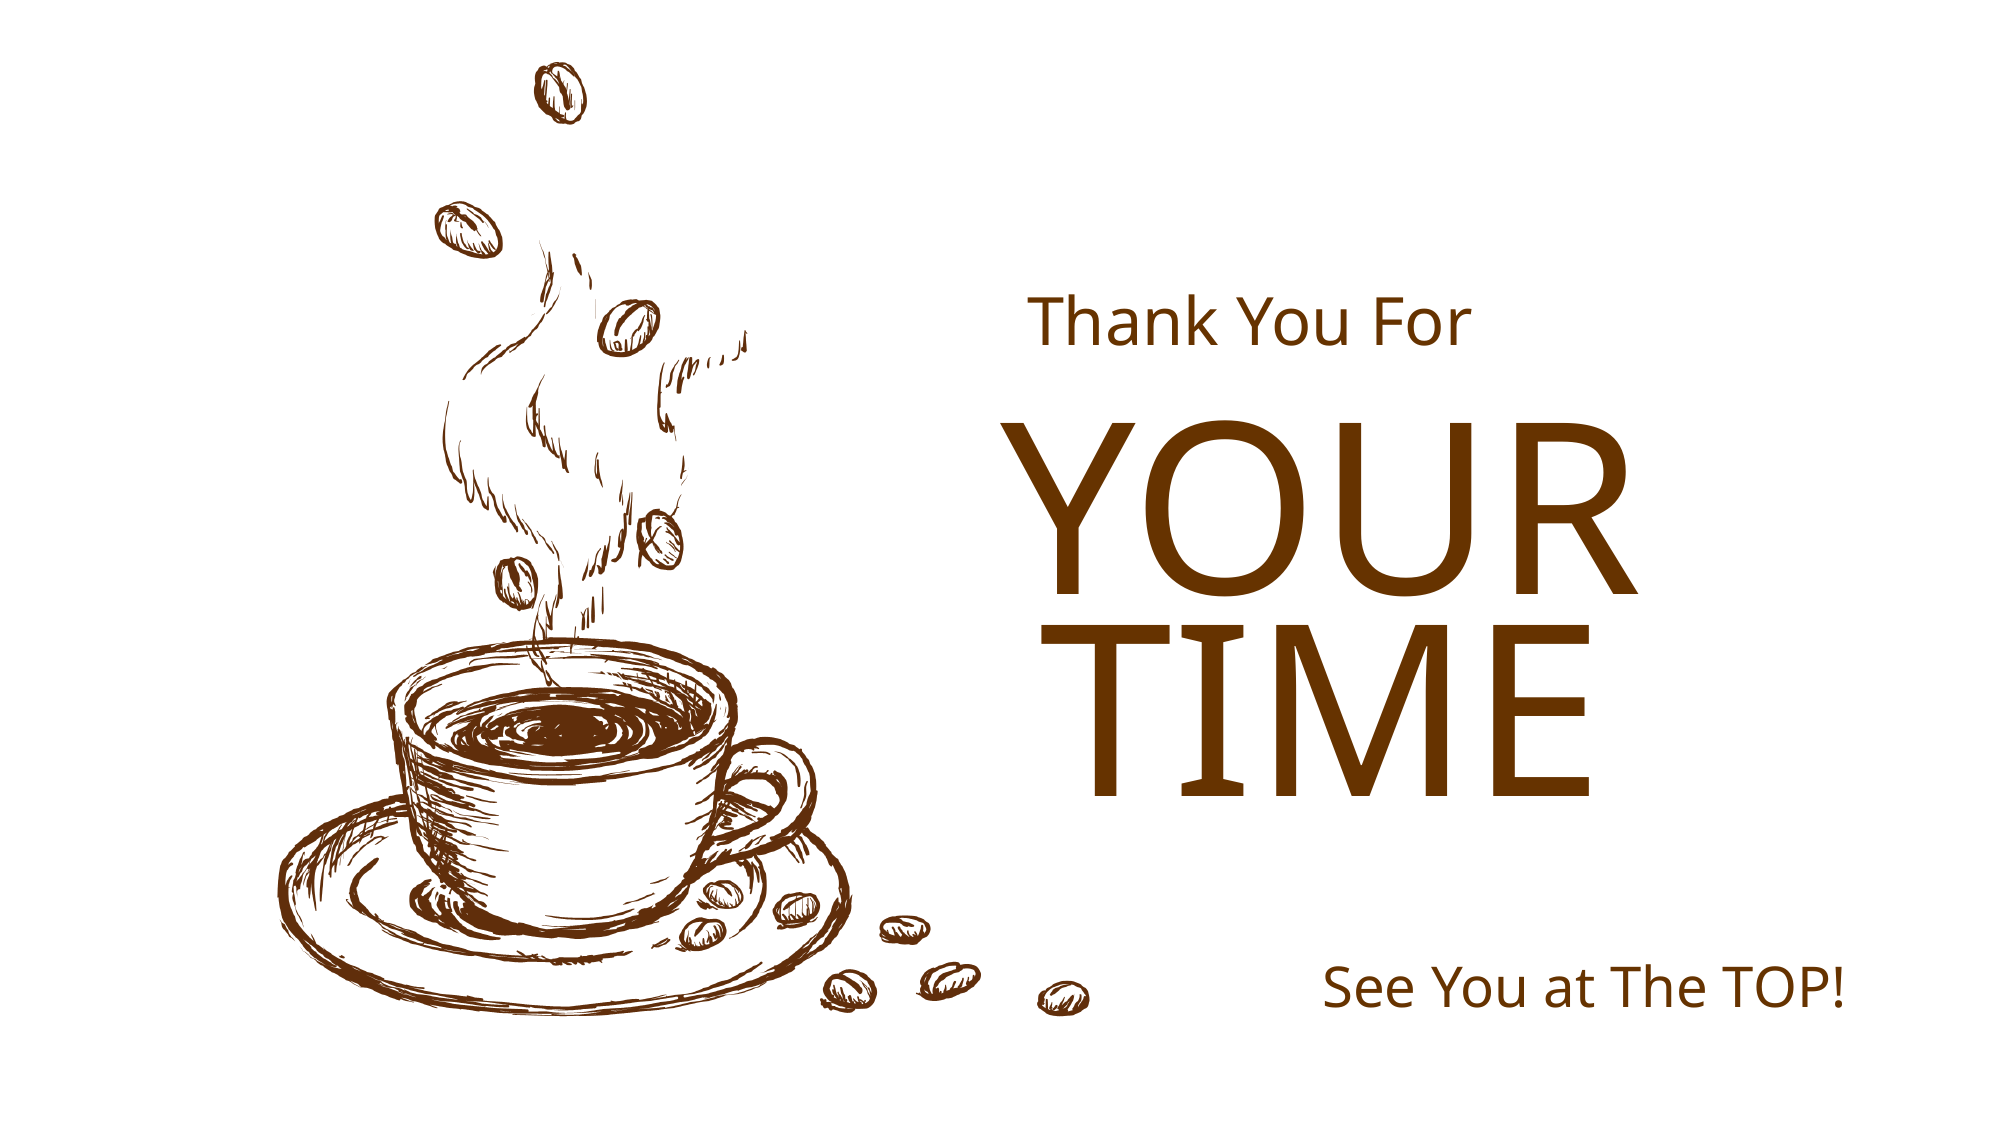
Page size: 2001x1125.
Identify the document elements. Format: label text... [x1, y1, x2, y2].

text_box YOUR TIME [1160, 424, 1741, 847]
text_box See You at The TOP! [1200, 941, 1968, 1030]
picture [181, 36, 1160, 1073]
text_box Thank You For [1160, 269, 1661, 370]
